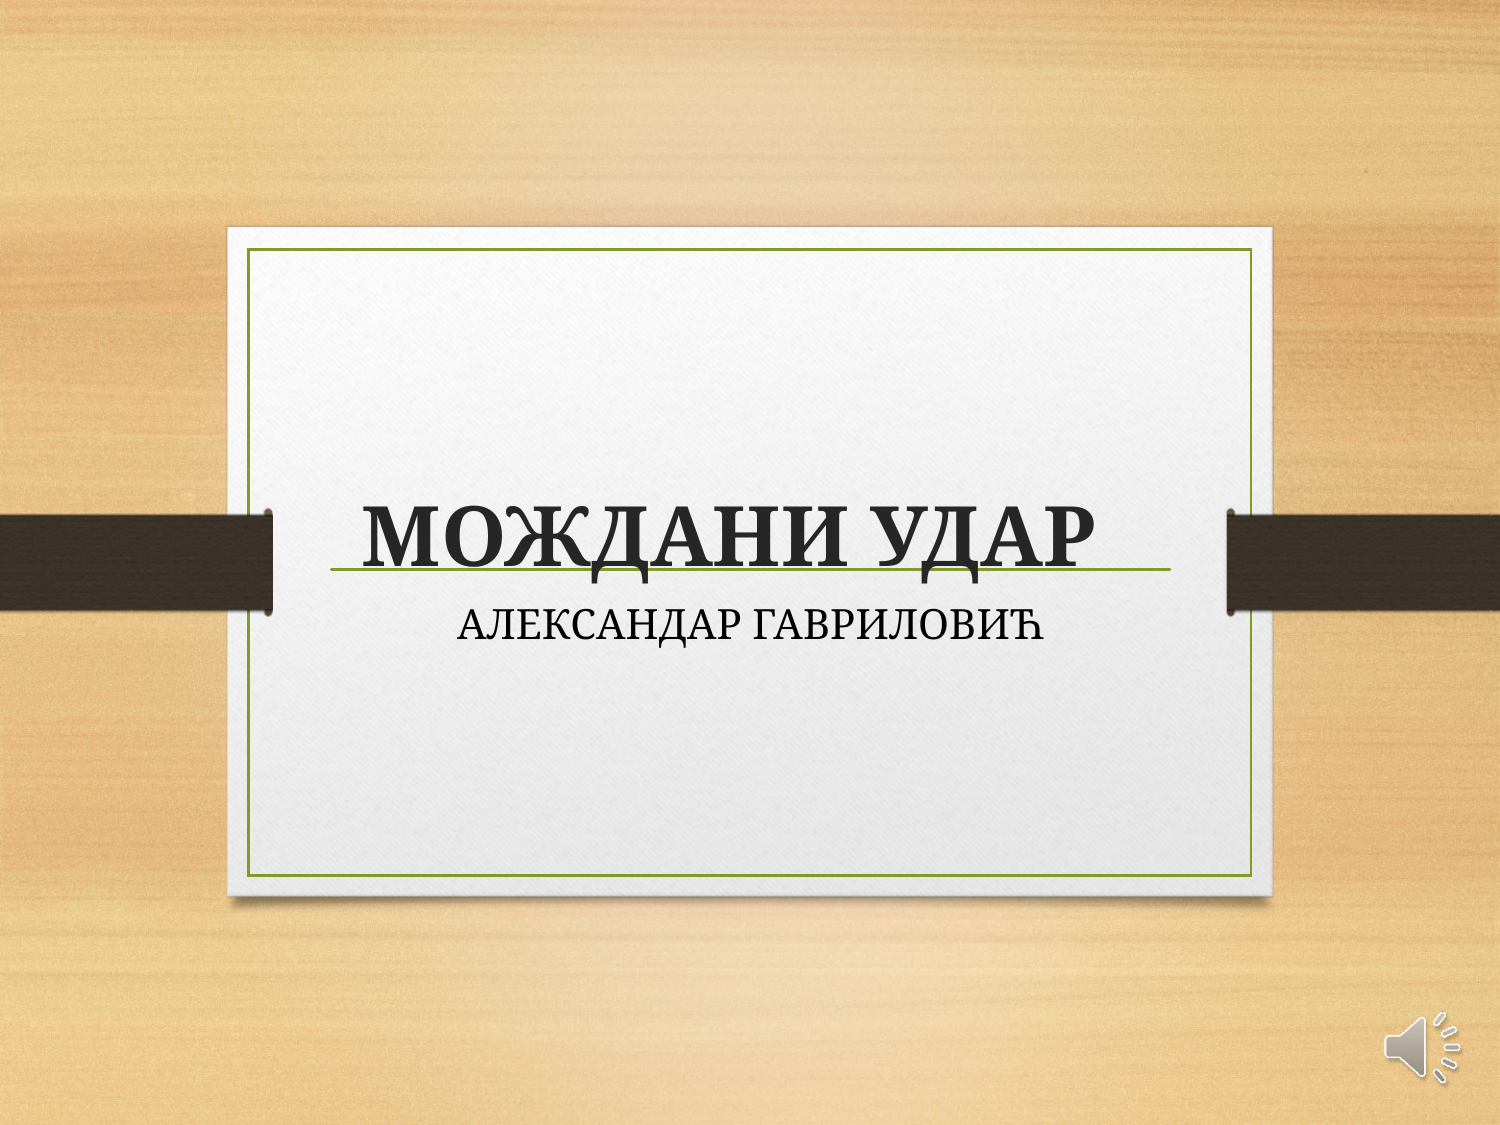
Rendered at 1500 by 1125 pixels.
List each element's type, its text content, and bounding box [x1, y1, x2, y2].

title МОЖДАНИ УДАР [0, 349, 1459, 591]
picture [250, 251, 1250, 349]
subtitle АЛЕКСАНДАР ГАВРИЛОВИЋ [315, 590, 1187, 817]
picture [0, 0, 1500, 1125]
